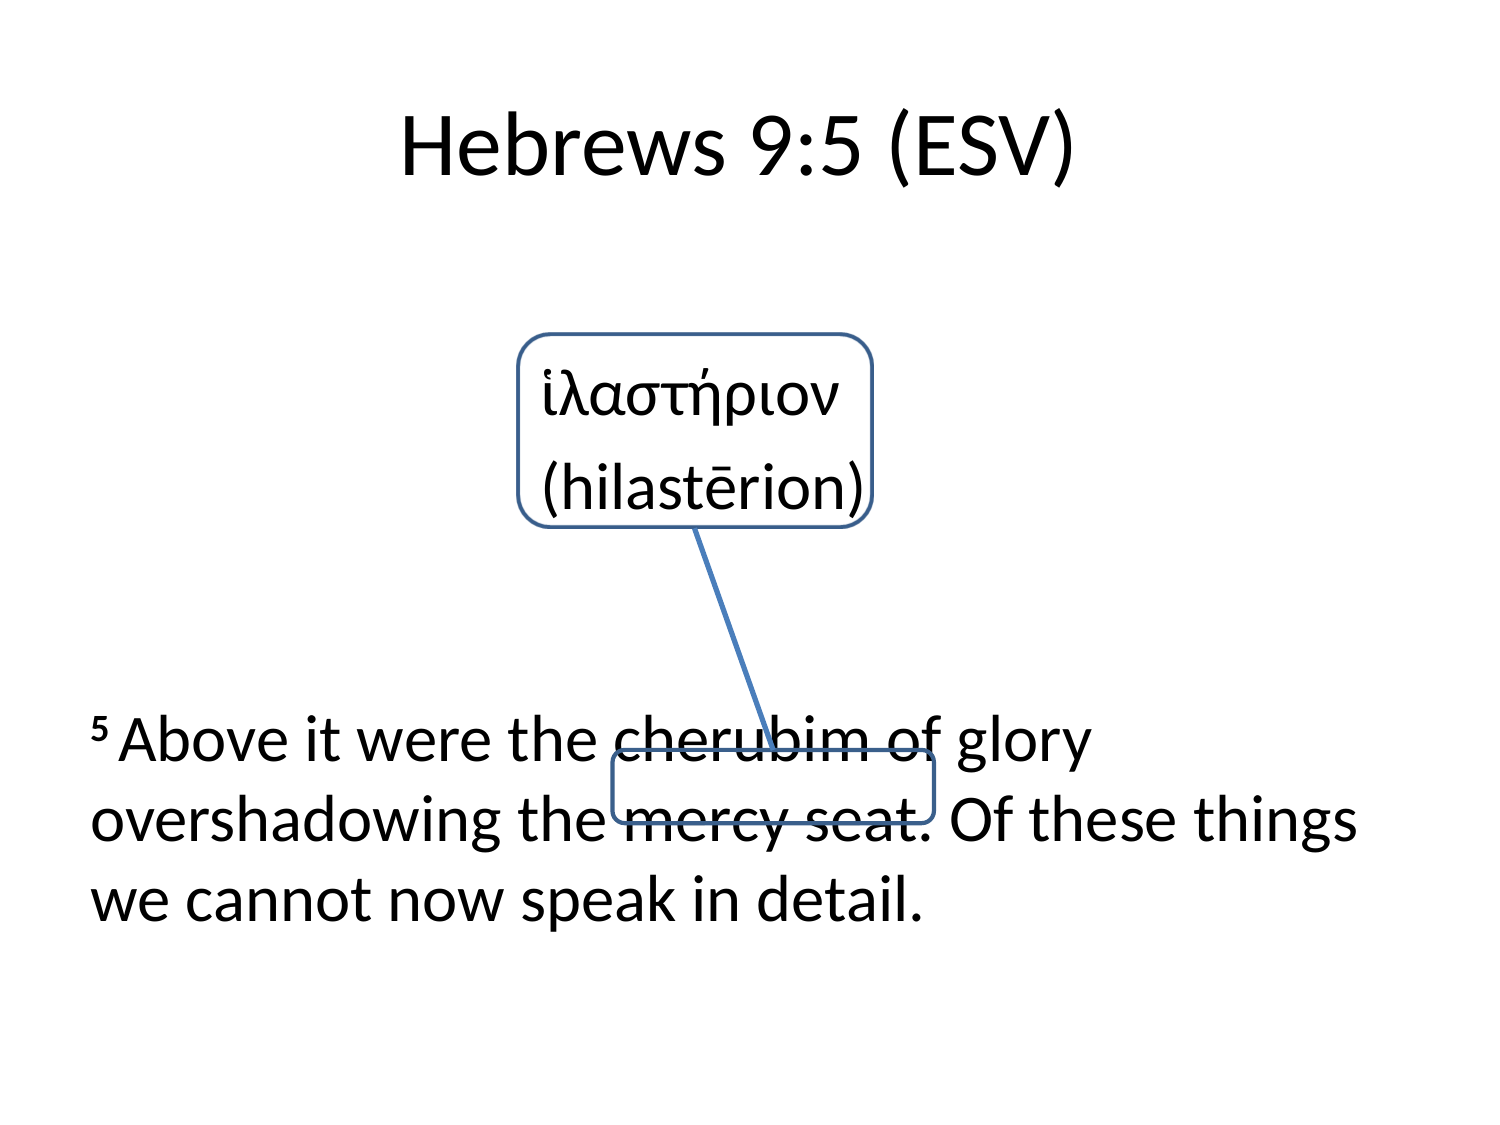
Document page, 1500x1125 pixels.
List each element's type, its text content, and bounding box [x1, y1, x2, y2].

list ἱλαστήριον (hilastērion) 5 Above it were the cherubim of glory overshadowing the mercy seat. Of these things we cannot now speak in detail. [75, 262, 1425, 1005]
picture [515, 331, 874, 529]
title Hebrews 9:5 (ESV) [75, 45, 1425, 233]
text_box [610, 747, 937, 826]
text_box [694, 527, 774, 751]
